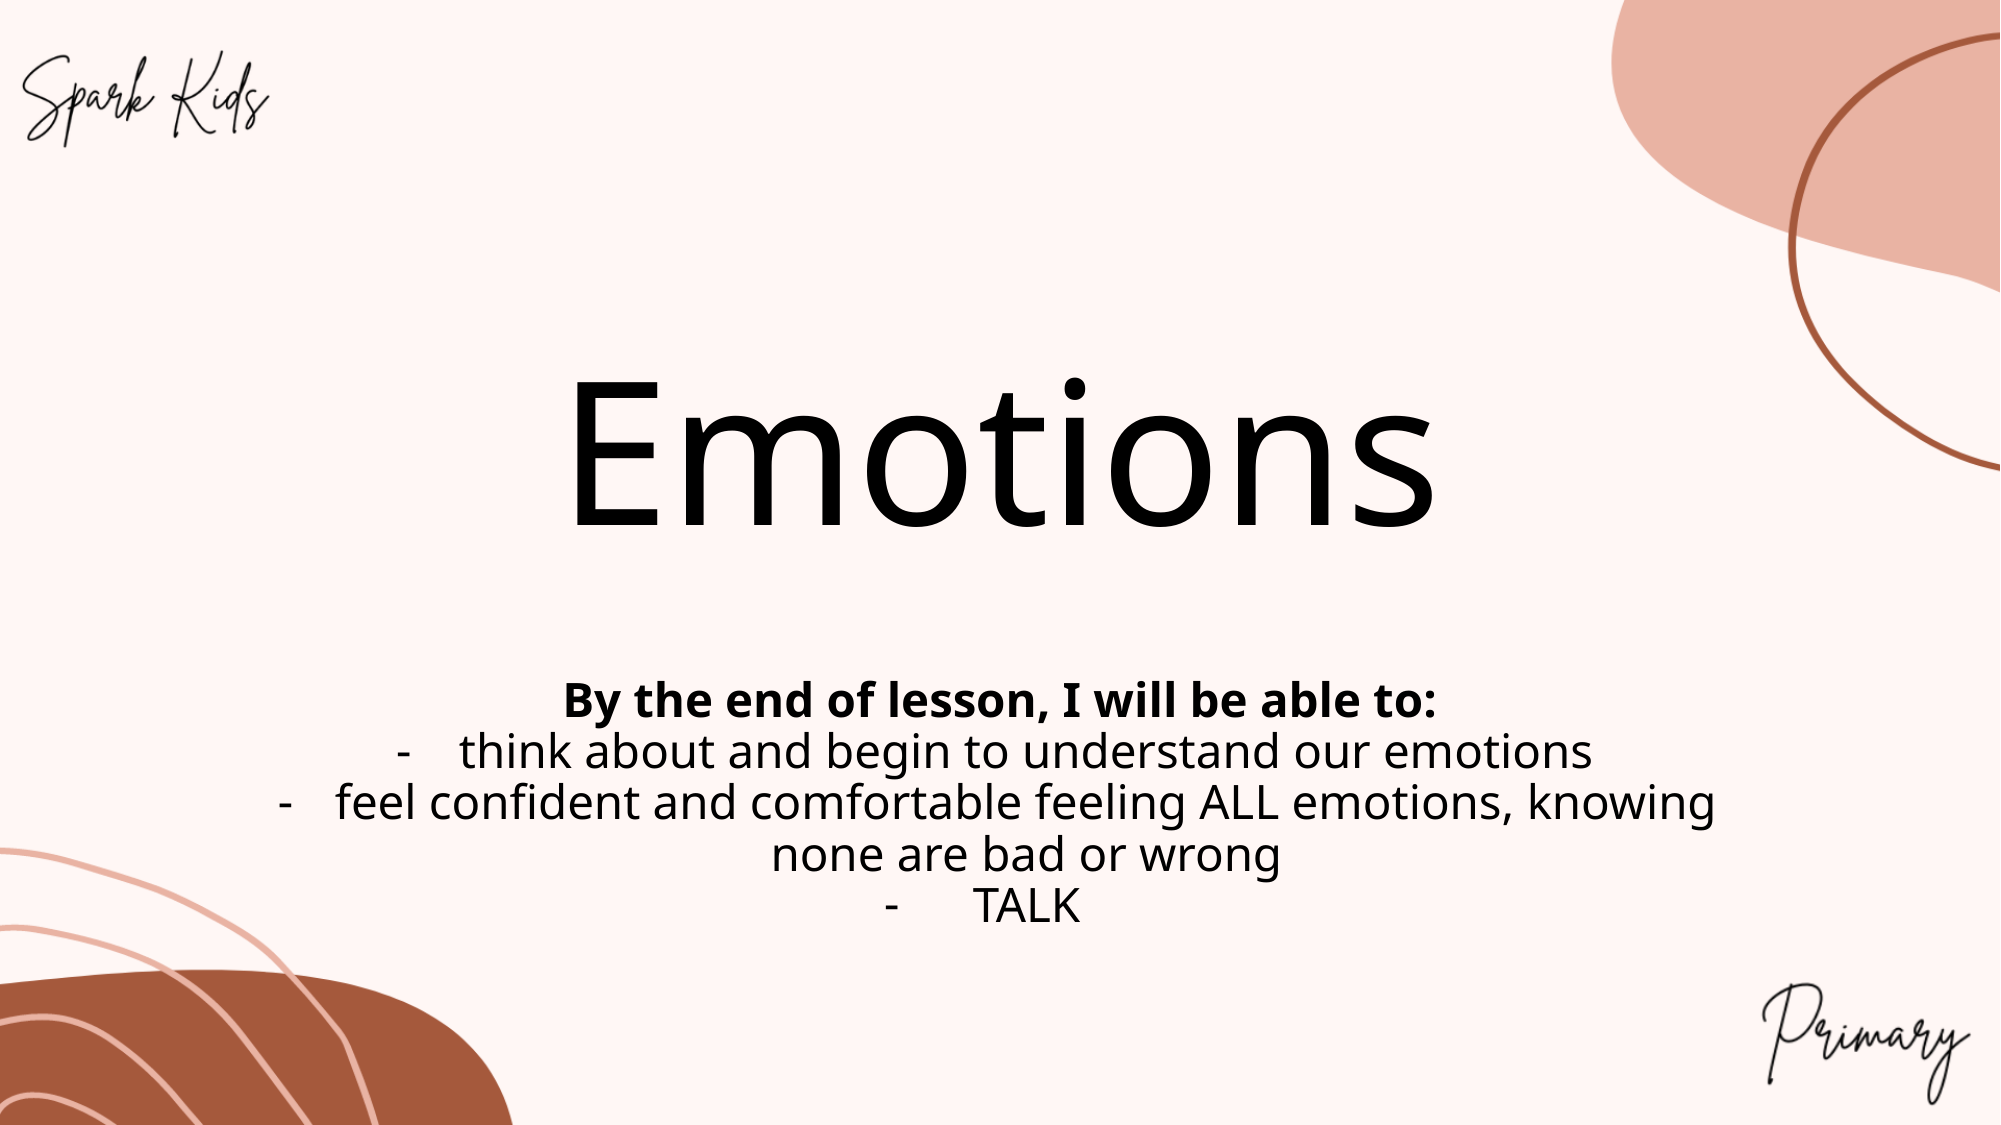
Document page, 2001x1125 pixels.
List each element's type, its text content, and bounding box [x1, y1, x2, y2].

title Emotions [249, 184, 1750, 576]
subtitle By the end of lesson, I will be able to: think about and begin to understand our emotions feel confident and comfortable feeling ALL emotions, knowing none are bad or wrong TALK [249, 669, 1750, 941]
picture [0, 0, 2000, 1125]
